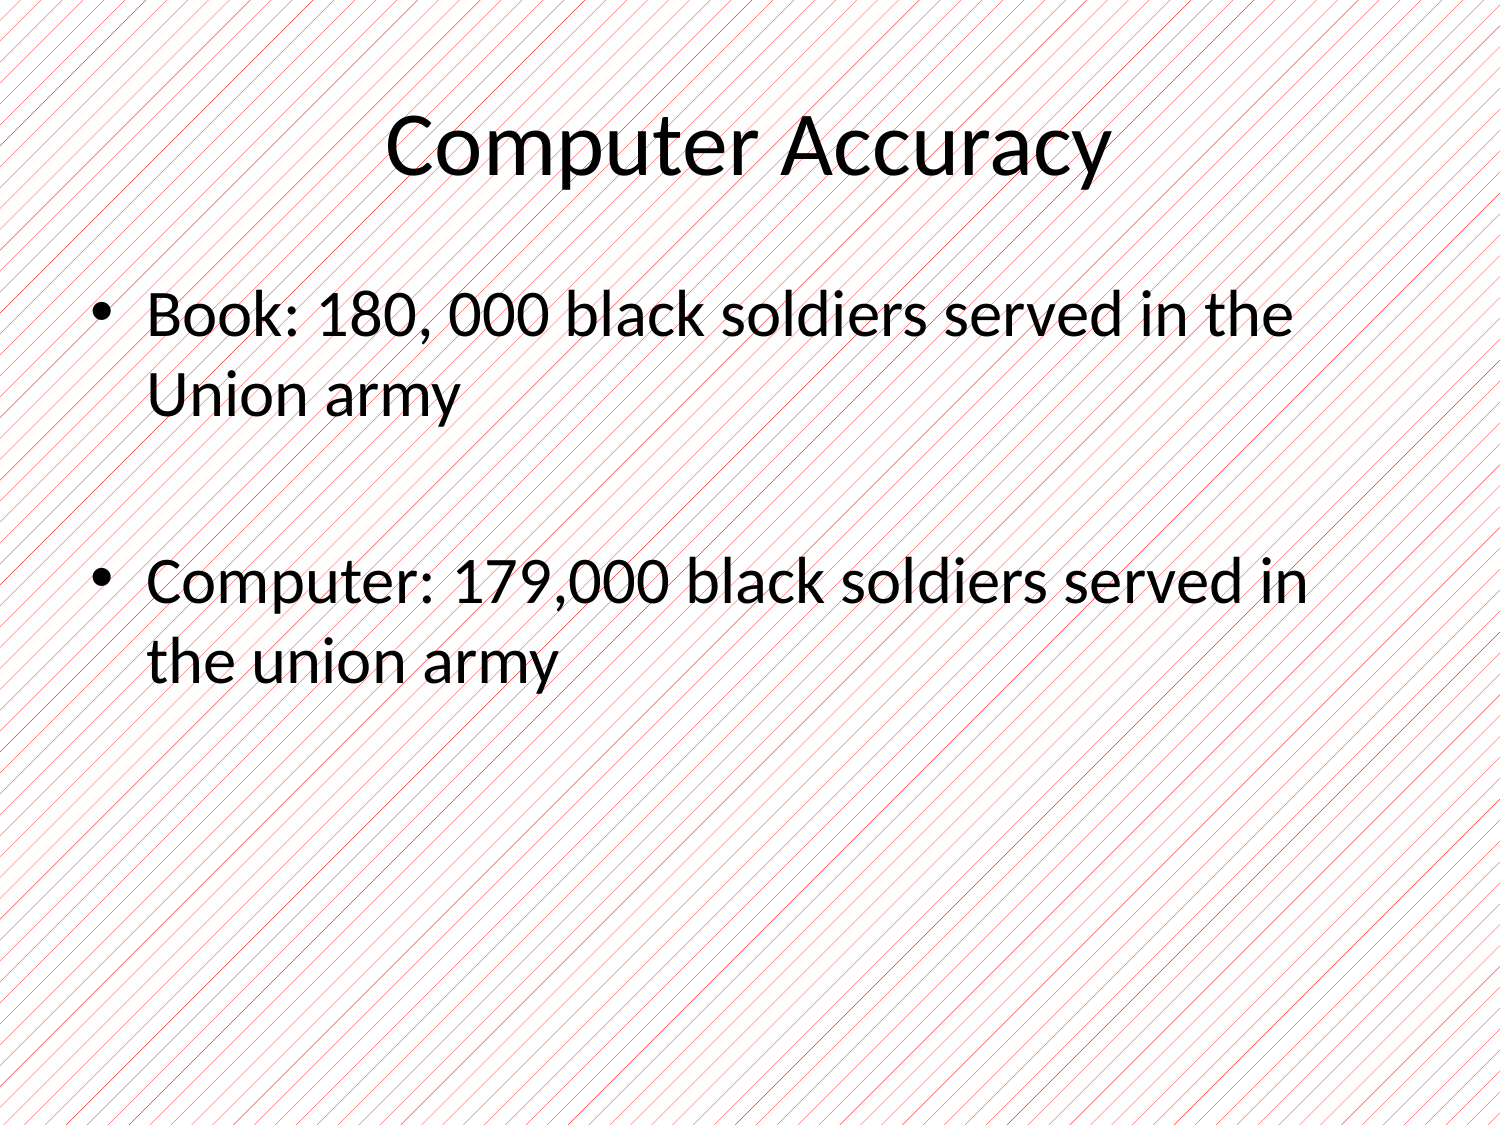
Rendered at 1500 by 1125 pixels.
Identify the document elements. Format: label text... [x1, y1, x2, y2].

list Book: 180, 000 black soldiers served in the Union army Computer: 179,000 black soldiers served in the union army [75, 262, 1425, 1005]
title Computer Accuracy [75, 45, 1425, 233]
